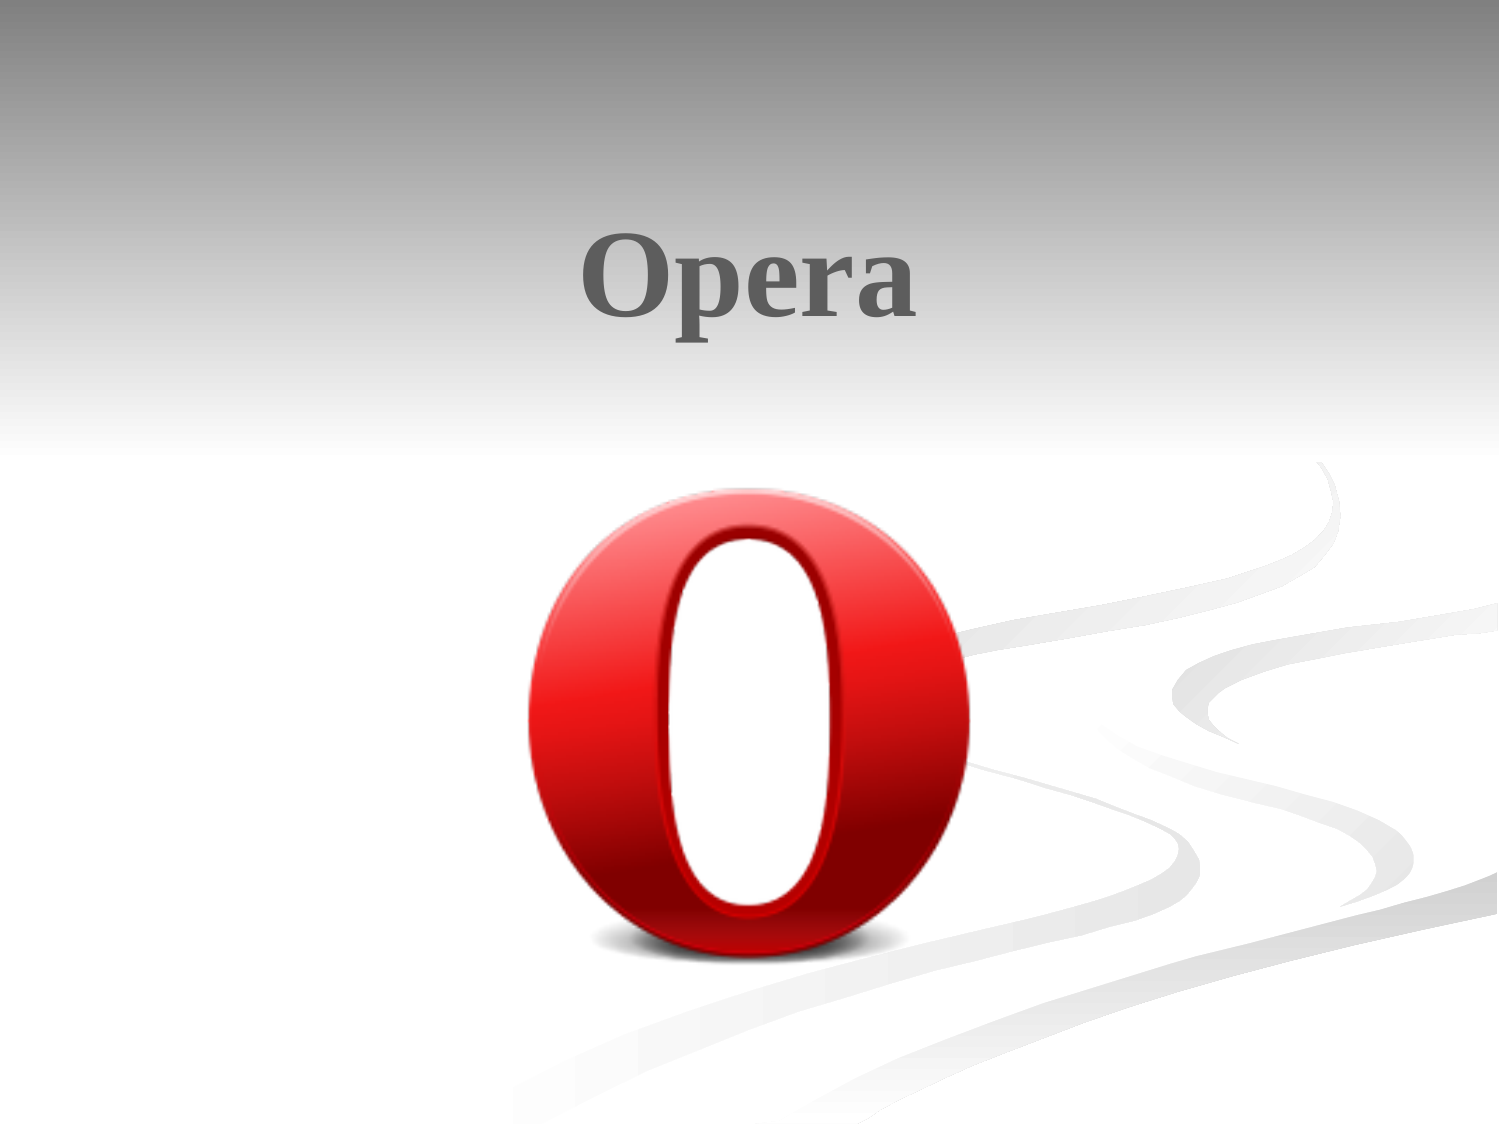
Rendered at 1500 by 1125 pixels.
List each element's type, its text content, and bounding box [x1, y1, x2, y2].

text_box Opera [562, 184, 934, 350]
picture [489, 467, 1011, 988]
